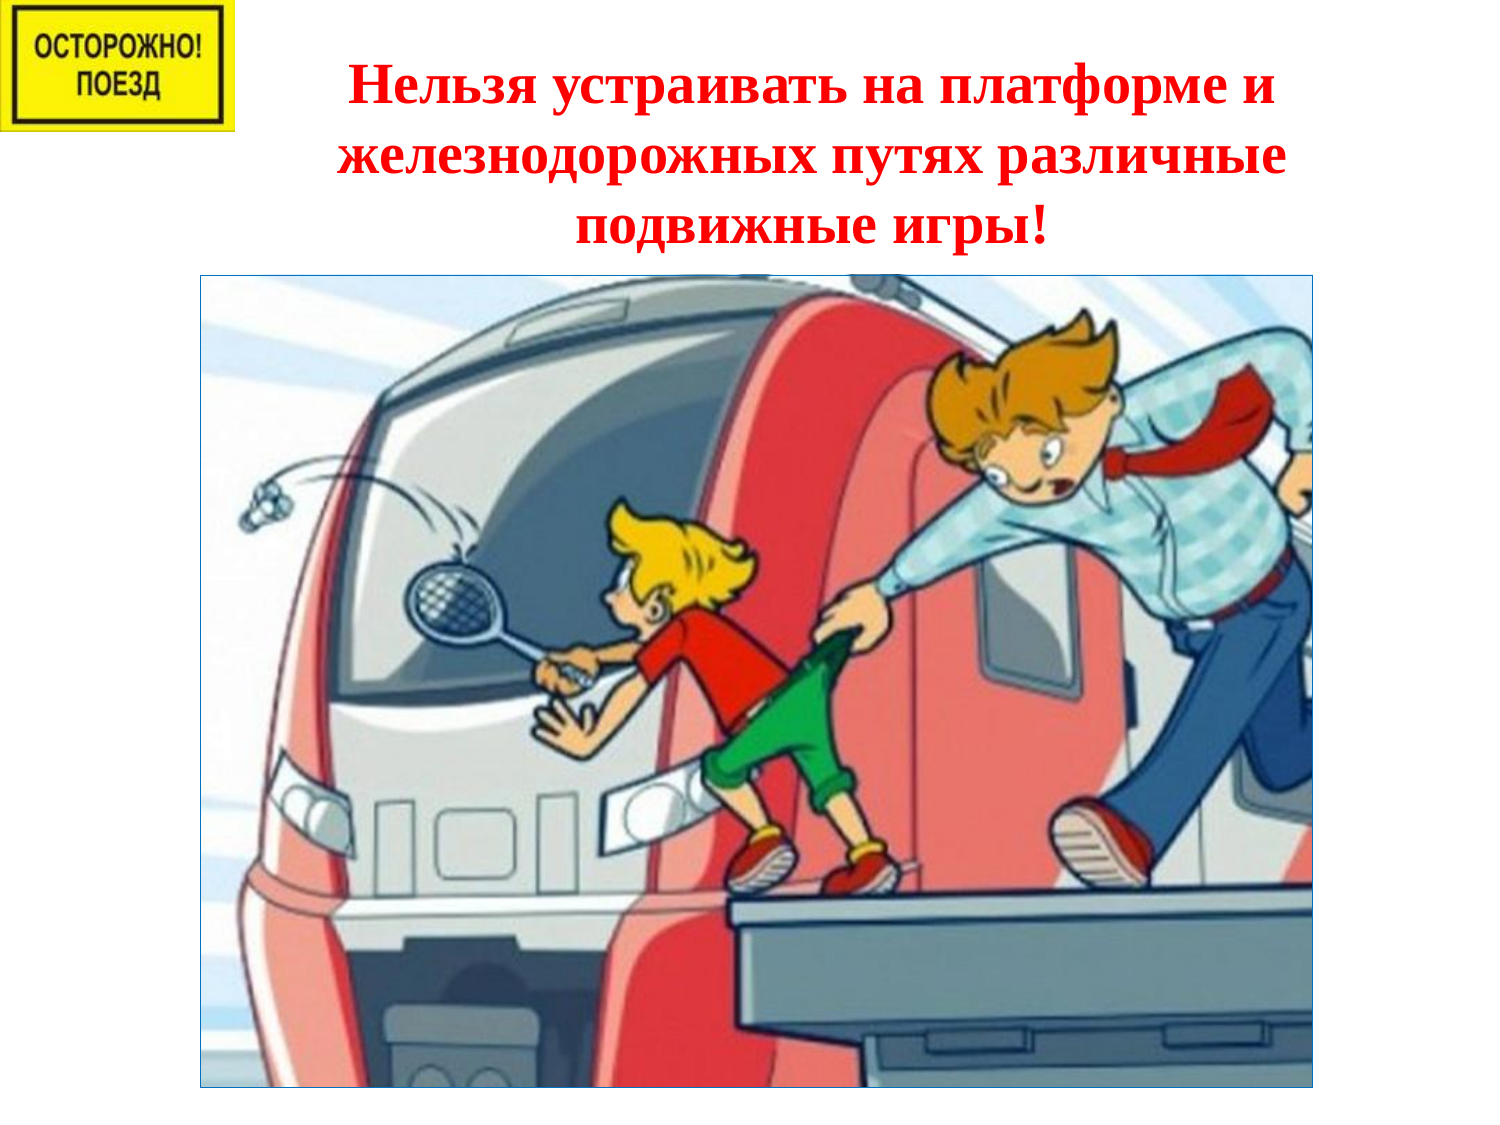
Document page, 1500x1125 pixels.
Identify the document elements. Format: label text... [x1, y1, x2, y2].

text_box Нельзя устраивать на платформе и железнодорожных путях различные подвижные игры! [174, 37, 1450, 263]
picture [0, 0, 235, 132]
picture [199, 274, 1313, 1088]
